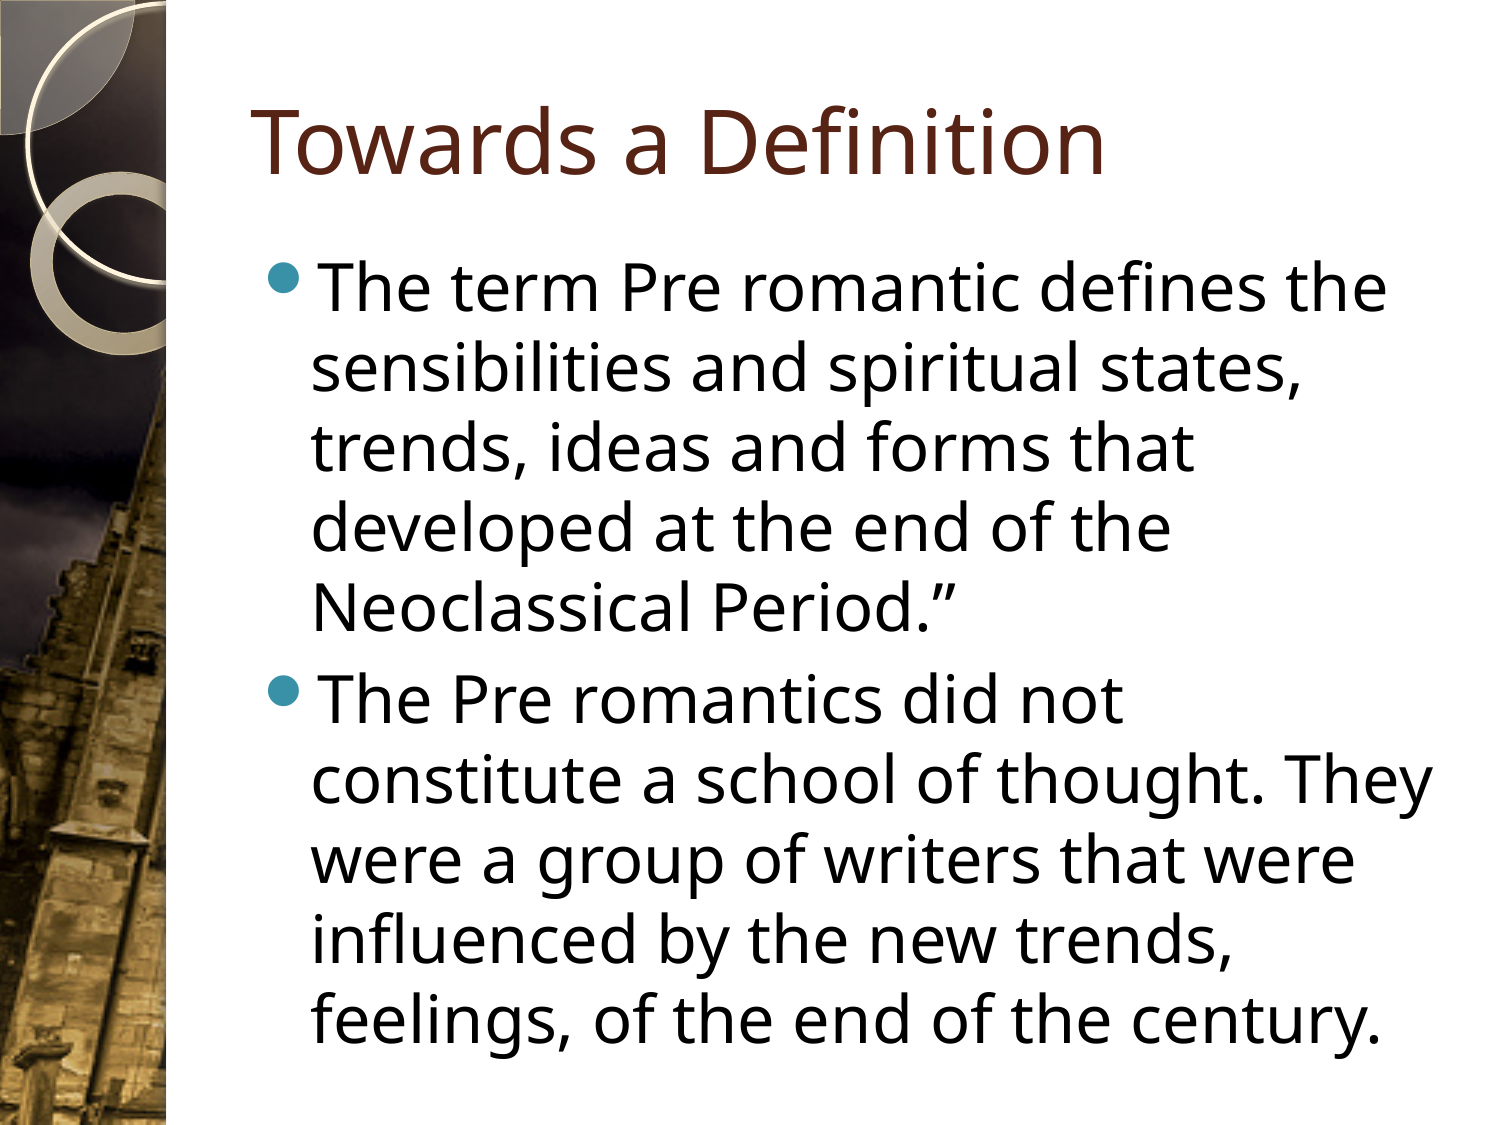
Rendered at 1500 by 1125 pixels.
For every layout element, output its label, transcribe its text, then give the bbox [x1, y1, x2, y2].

picture [0, 134, 166, 1125]
list The term Pre romantic defines the sensibilities and spiritual states, trends, ideas and forms that developed at the end of the Neoclassical Period.” The Pre romantics did not constitute a school of thought. They were a group of writers that were influenced by the new trends, feelings, of the end of the century. [235, 237, 1466, 1025]
picture [62, 195, 160, 280]
picture [53, 241, 160, 332]
title Towards a Definition [235, 45, 1466, 233]
picture [32, 13, 160, 207]
picture [136, 0, 164, 4]
